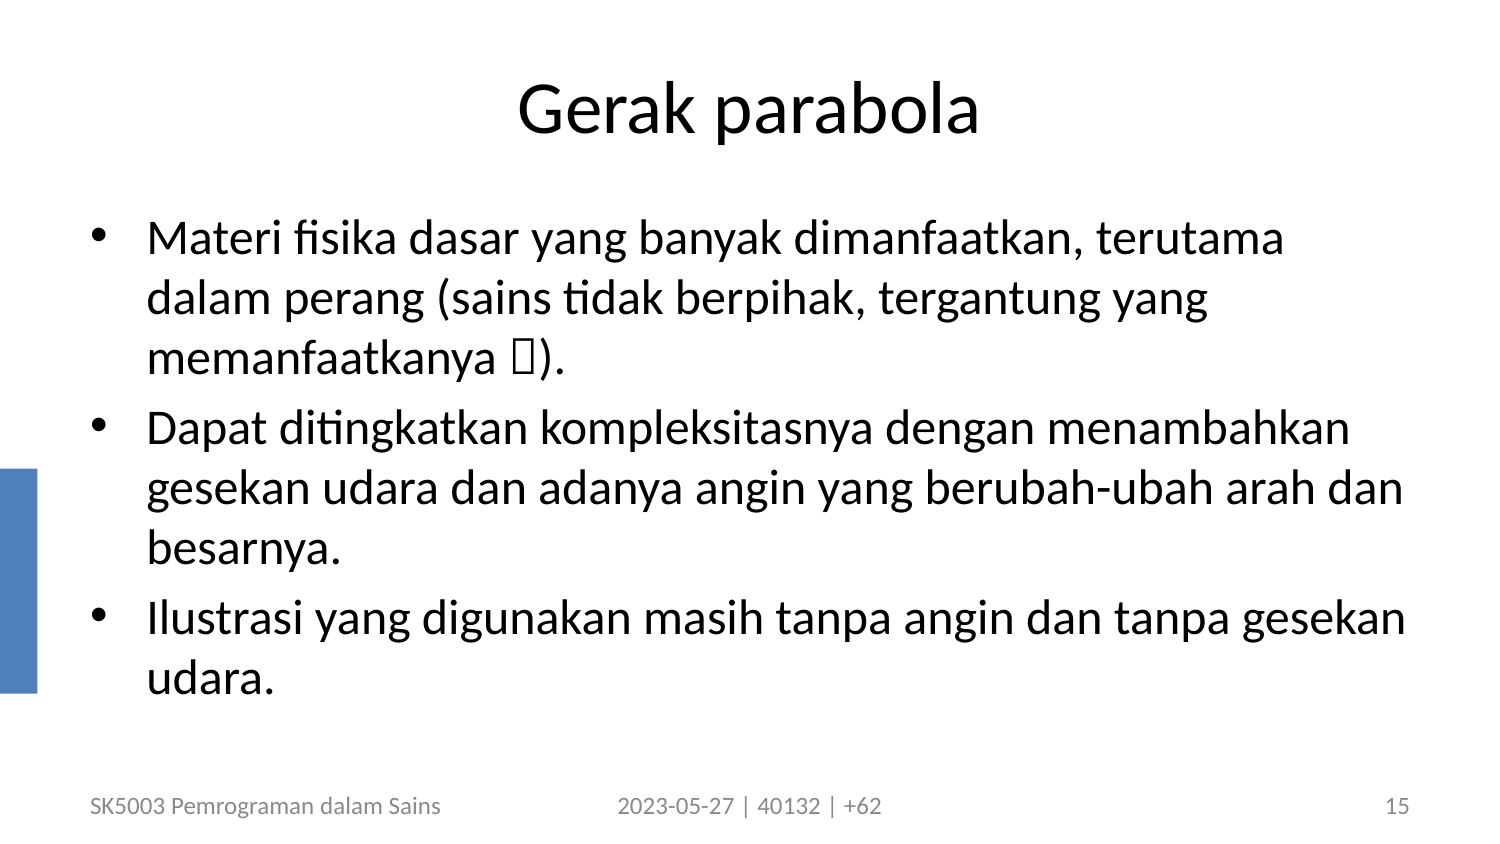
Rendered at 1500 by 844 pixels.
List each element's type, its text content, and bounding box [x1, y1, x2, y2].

title Gerak parabola [74, 33, 1426, 175]
slide_number SK5003 Pemrograman dalam Sains [75, 782, 463, 827]
slide_number 15 [1074, 782, 1425, 827]
list Materi fisika dasar yang banyak dimanfaatkan, terutama dalam perang (sains tidak berpihak, tergantung yang memanfaatkanya ). Dapat ditingkatkan kompleksitasnya dengan menambahkan gesekan udara dan adanya angin yang berubah-ubah arah dan besarnya. Ilustrasi yang digunakan masih tanpa angin dan tanpa gesekan udara. [74, 196, 1426, 754]
footer 2023-05-27 | 40132 | +62 [512, 782, 988, 827]
